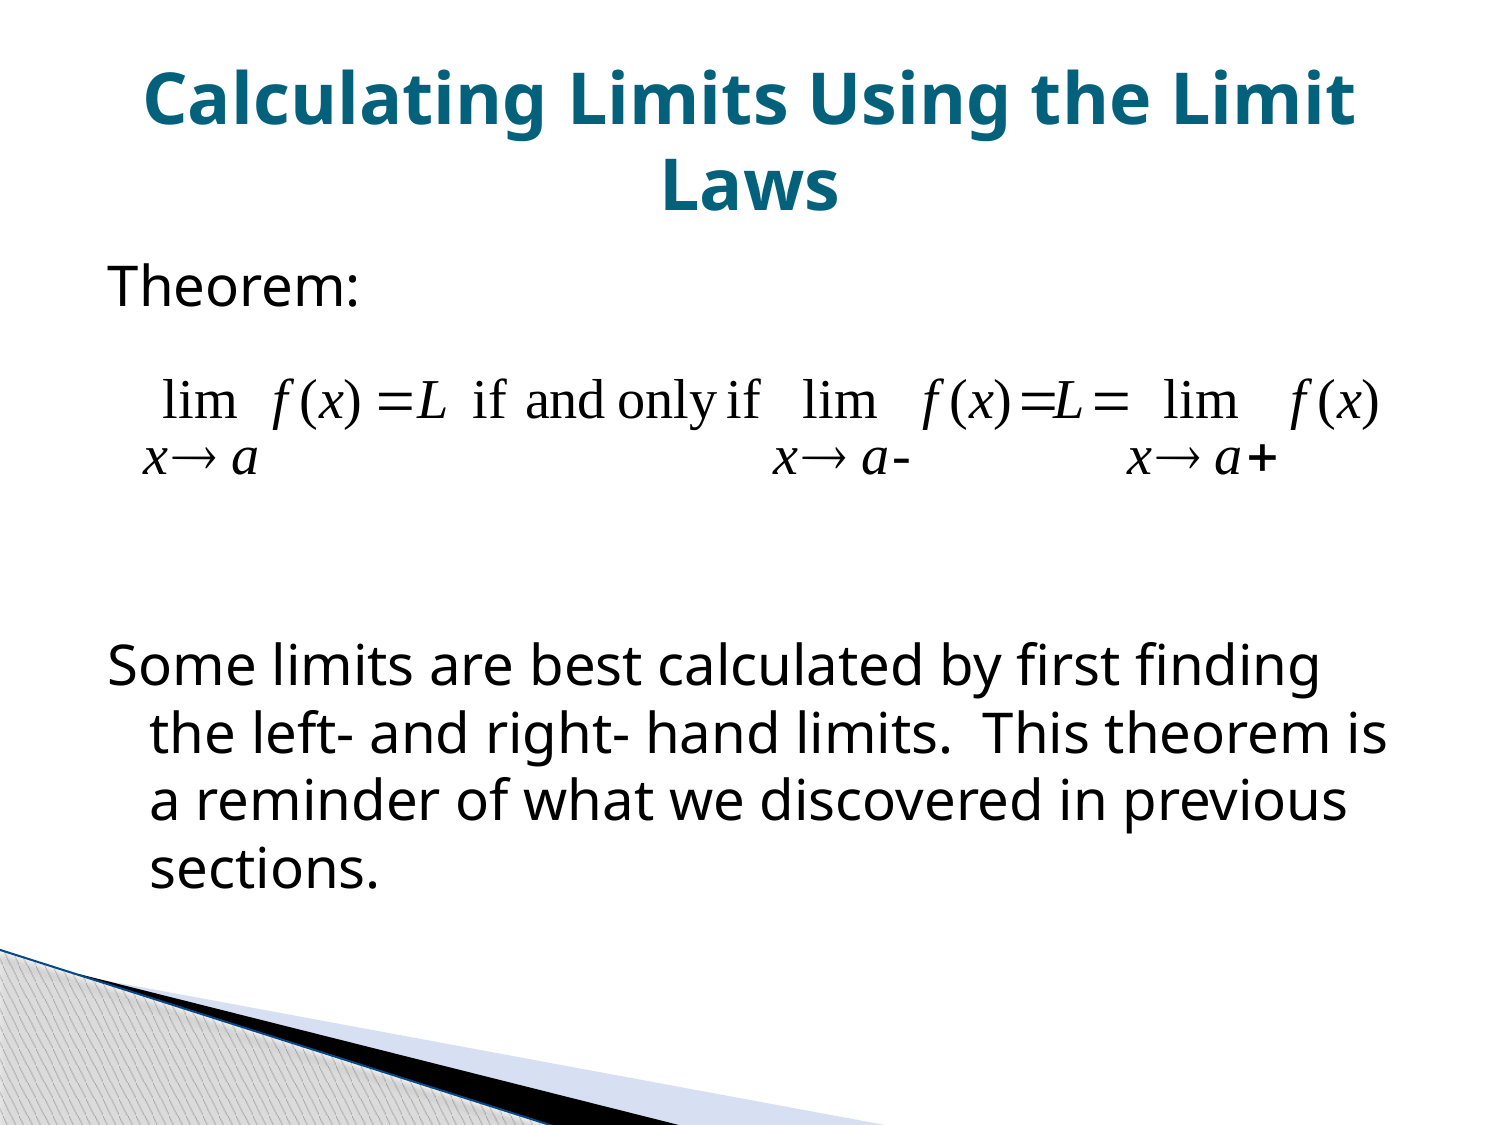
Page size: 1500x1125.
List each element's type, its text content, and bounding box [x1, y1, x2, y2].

title Calculating Limits Using the Limit Laws [75, 45, 1425, 233]
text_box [137, 374, 1384, 482]
list Theorem: Some limits are best calculated by first finding the left- and right- hand limits. This theorem is a reminder of what we discovered in previous sections. [75, 243, 1425, 986]
